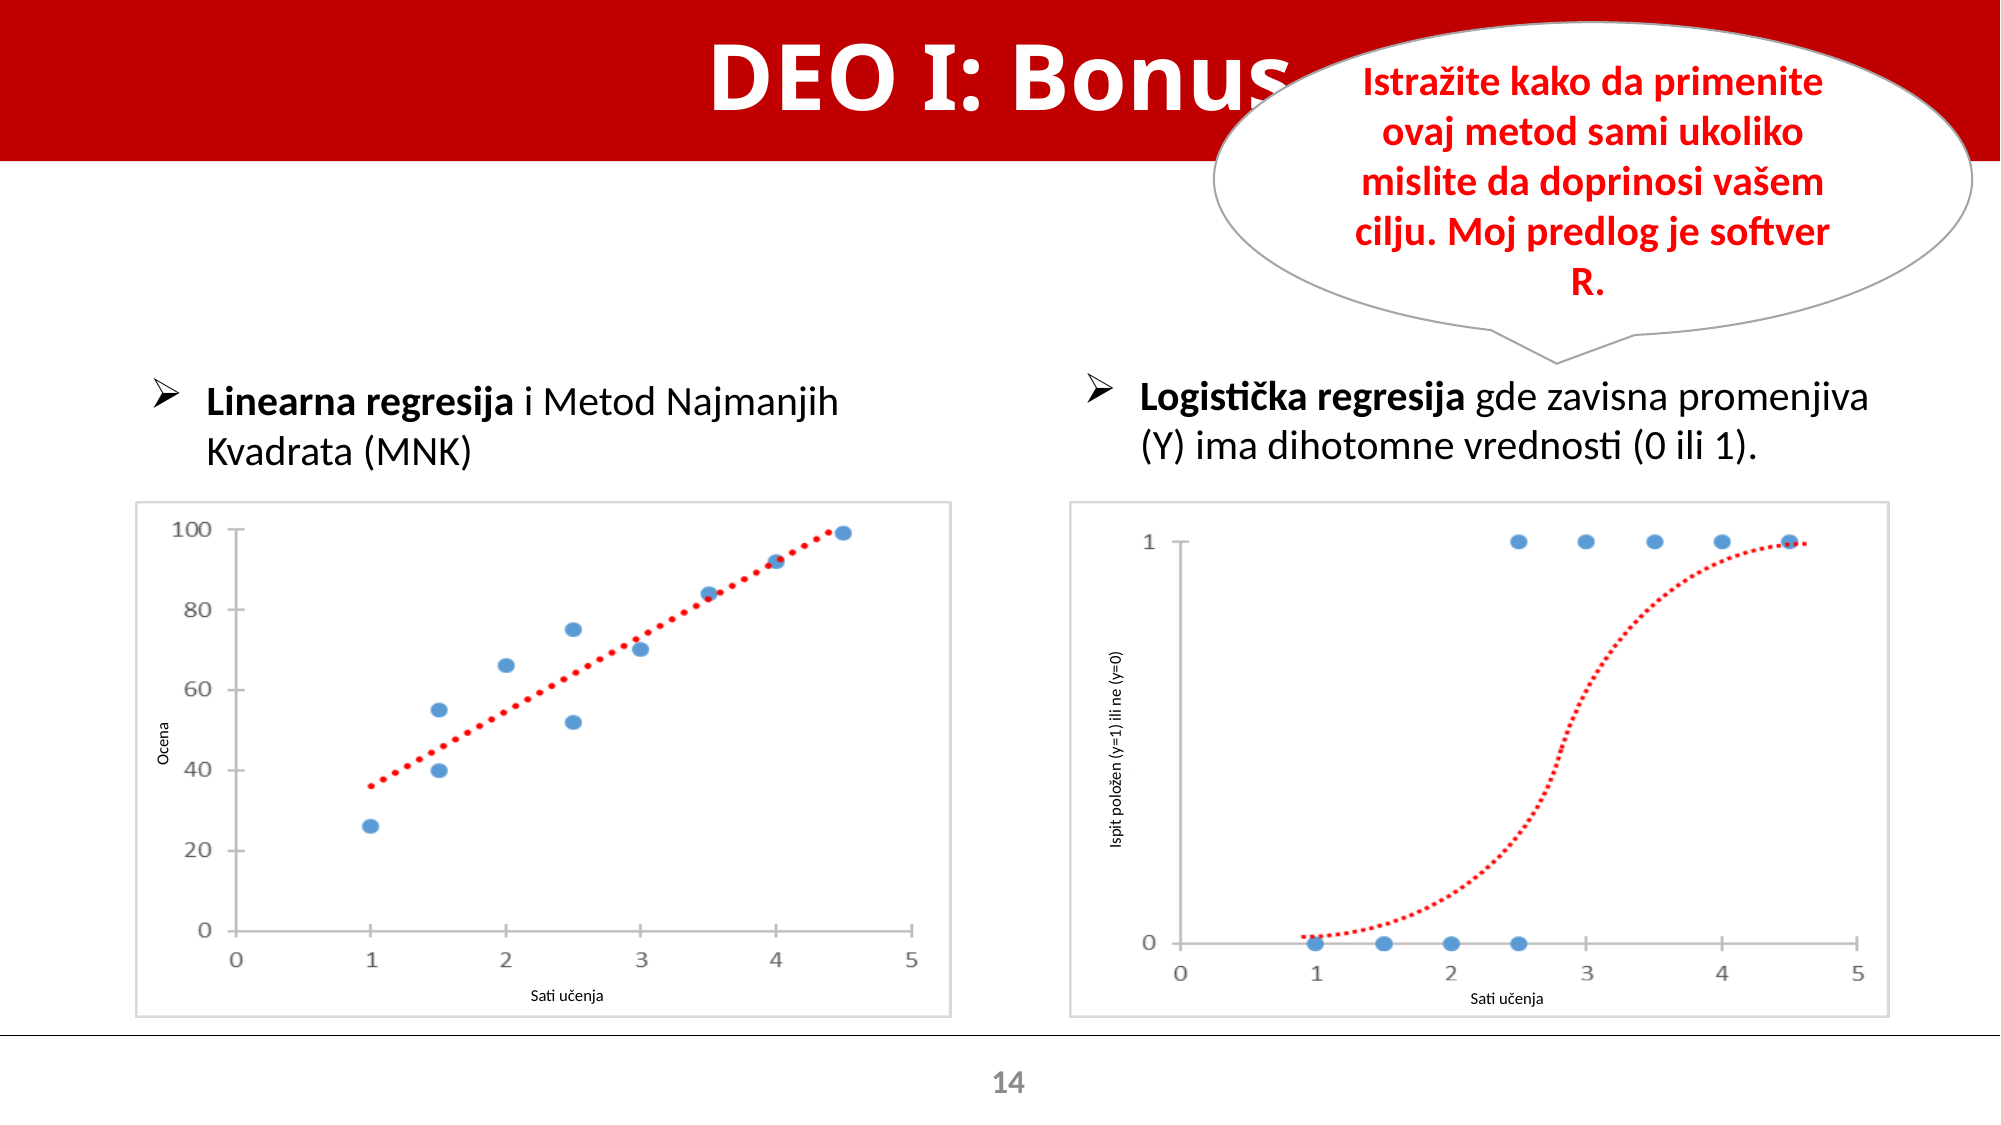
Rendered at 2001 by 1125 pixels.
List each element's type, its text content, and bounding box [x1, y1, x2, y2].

picture [1069, 501, 1890, 1018]
title DEO I: Bonus [0, 0, 2000, 162]
text_box Istražite kako da primenite ovaj metod sami ukoliko mislite da doprinosi vašem cilju. Moj predlog je softver R. [1212, 21, 1974, 365]
text_box Linearna regresija i Metod Najmanjih Kvadrata (MNK) [135, 366, 952, 482]
picture [135, 501, 952, 1018]
text_box Logistička regresija gde zavisna promenjiva (Y) ima dihotomne vrednosti (0 ili 1). [1069, 360, 1890, 476]
slide_number 14 [16, 1036, 2000, 1125]
